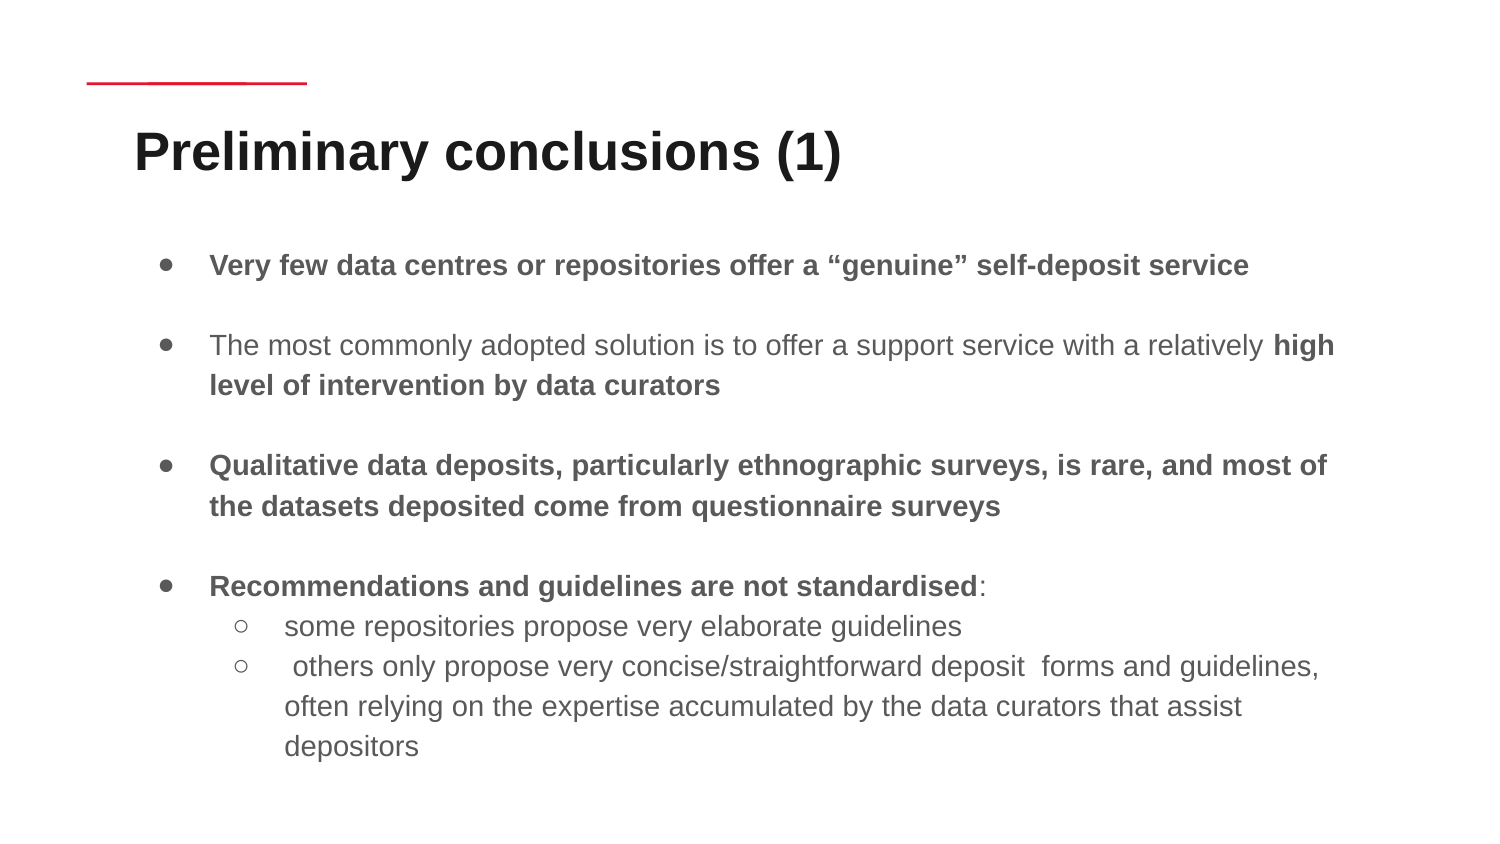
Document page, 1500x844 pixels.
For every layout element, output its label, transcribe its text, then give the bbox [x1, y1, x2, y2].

list Very few data centres or repositories offer a “genuine” self-deposit service The most commonly adopted solution is to offer a support service with a relatively high level of intervention by data curators Qualitative data deposits, particularly ethnographic surveys, is rare, and most of the datasets deposited come from questionnaire surveys Recommendations and guidelines are not standardised: some repositories propose very elaborate guidelines others only propose very concise/straightforward deposit forms and guidelines, often relying on the expertise accumulated by the data curators that assist depositors [119, 225, 1381, 761]
title Preliminary conclusions (1) [119, 100, 1381, 189]
